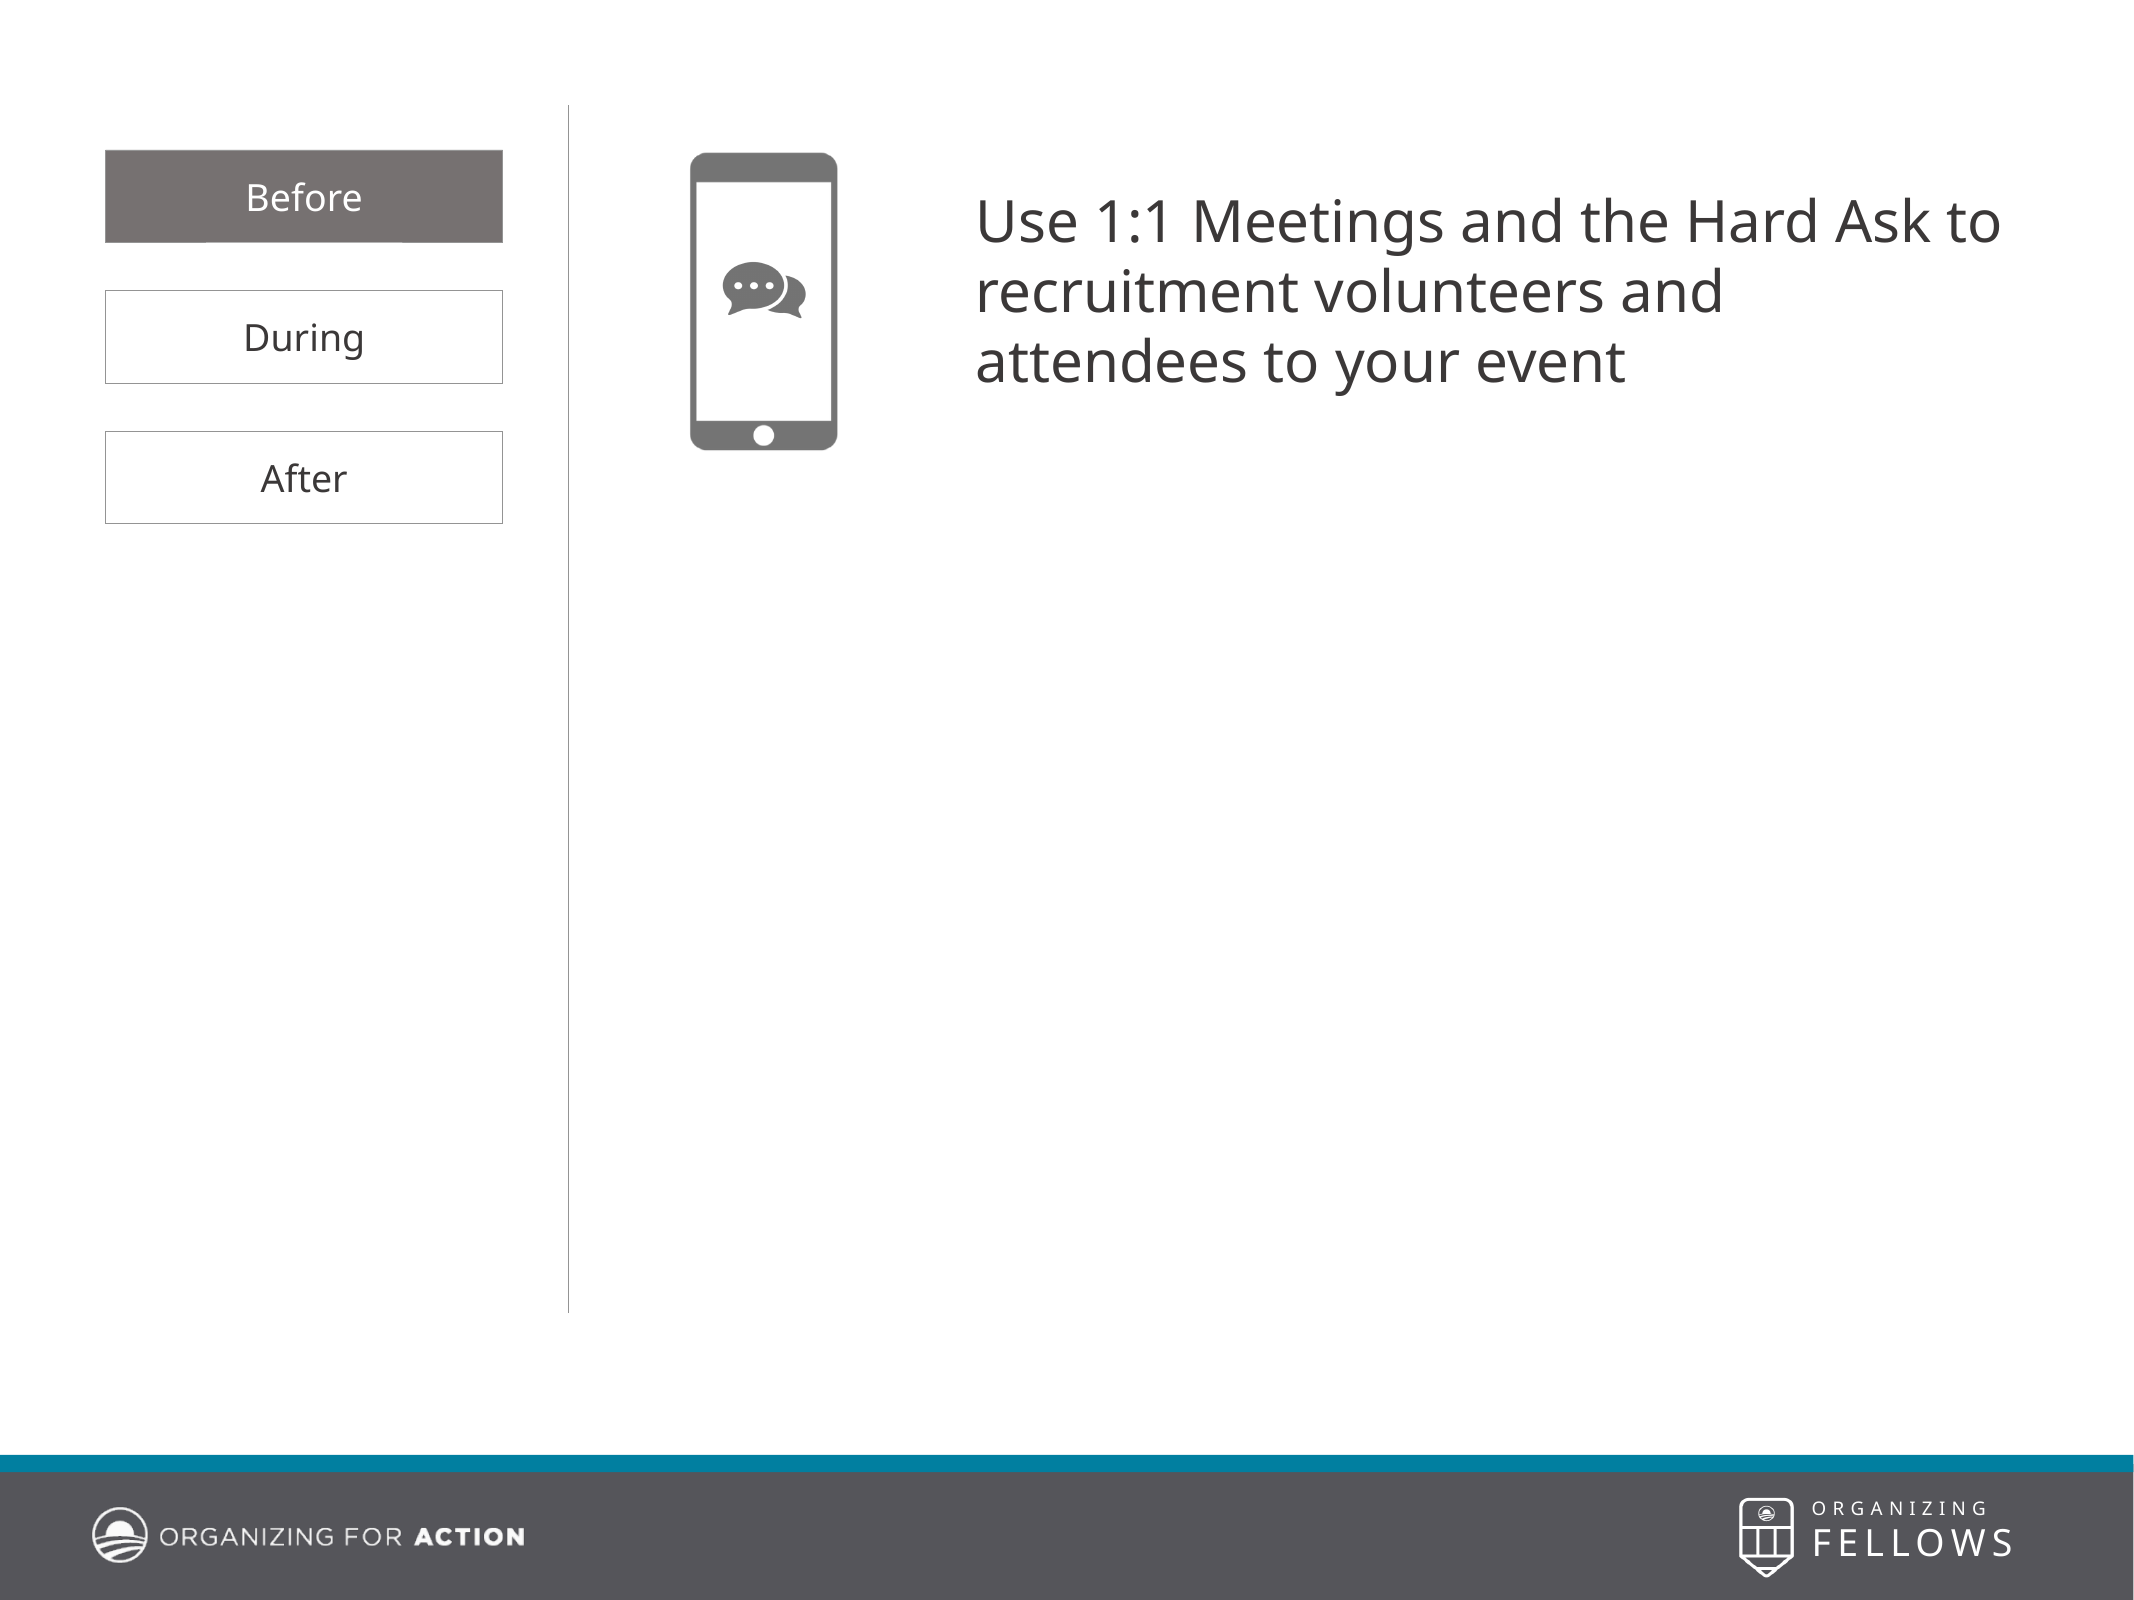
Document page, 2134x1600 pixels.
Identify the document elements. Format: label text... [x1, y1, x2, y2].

text_box During [105, 290, 504, 384]
picture [0, 1473, 2134, 1600]
text_box Use 1:1 Meetings and the Hard Ask to recruitment volunteers and attendees to your event [960, 176, 2022, 402]
text_box After [105, 430, 504, 525]
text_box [665, 142, 856, 466]
text_box Before [105, 149, 504, 243]
